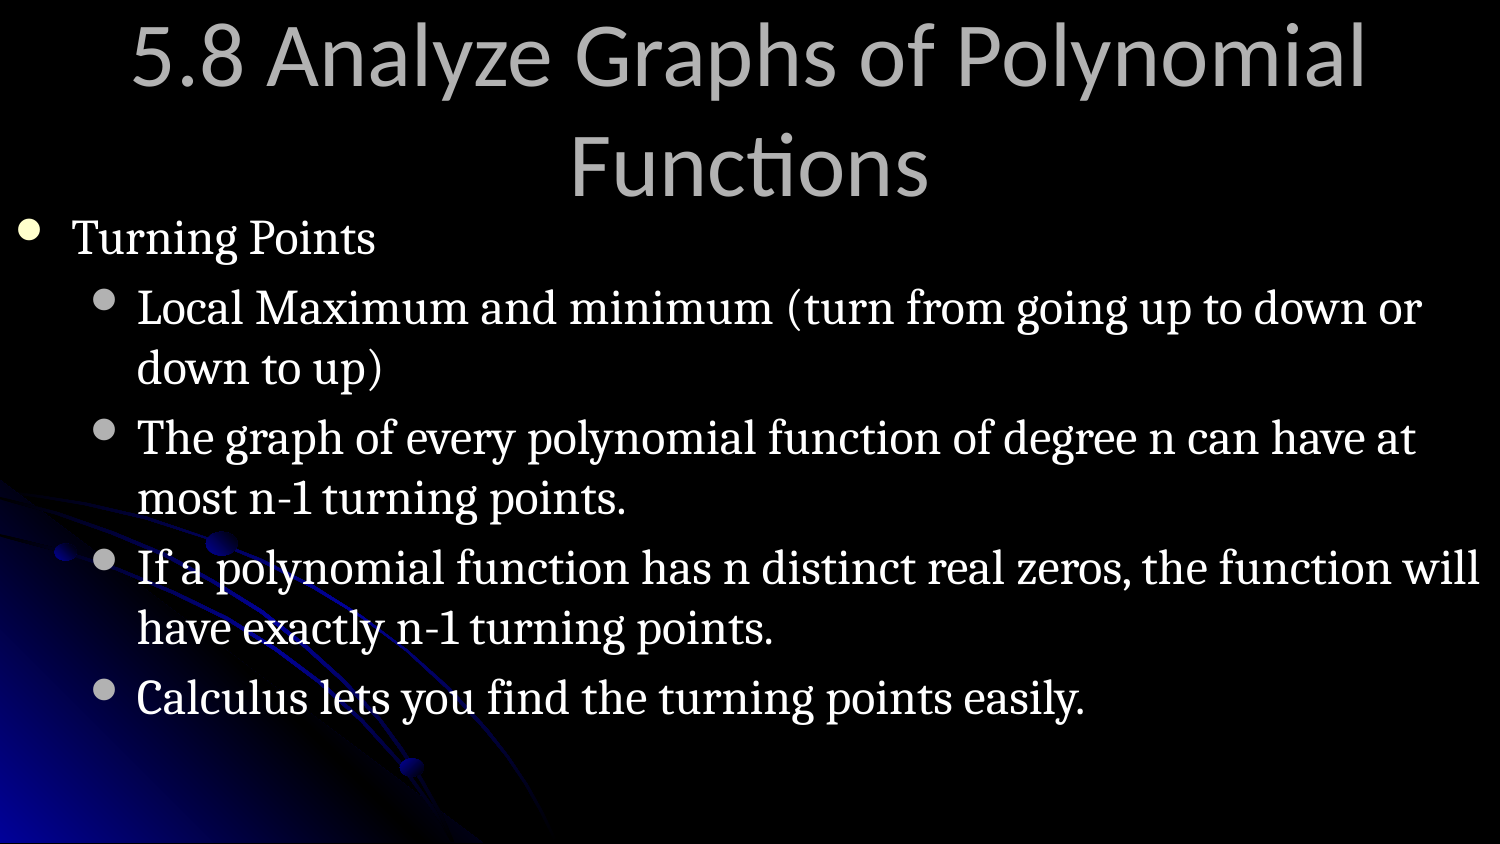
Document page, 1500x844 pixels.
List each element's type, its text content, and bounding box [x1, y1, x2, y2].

title 5.8 Analyze Graphs of Polynomial Functions [0, 33, 1500, 175]
list Turning Points Local Maximum and minimum (turn from going up to down or down to up) The graph of every polynomial function of degree n can have at most n-1 turning points. If a polynomial function has n distinct real zeros, the function will have exactly n-1 turning points. Calculus lets you find the turning points easily. [0, 196, 1500, 755]
